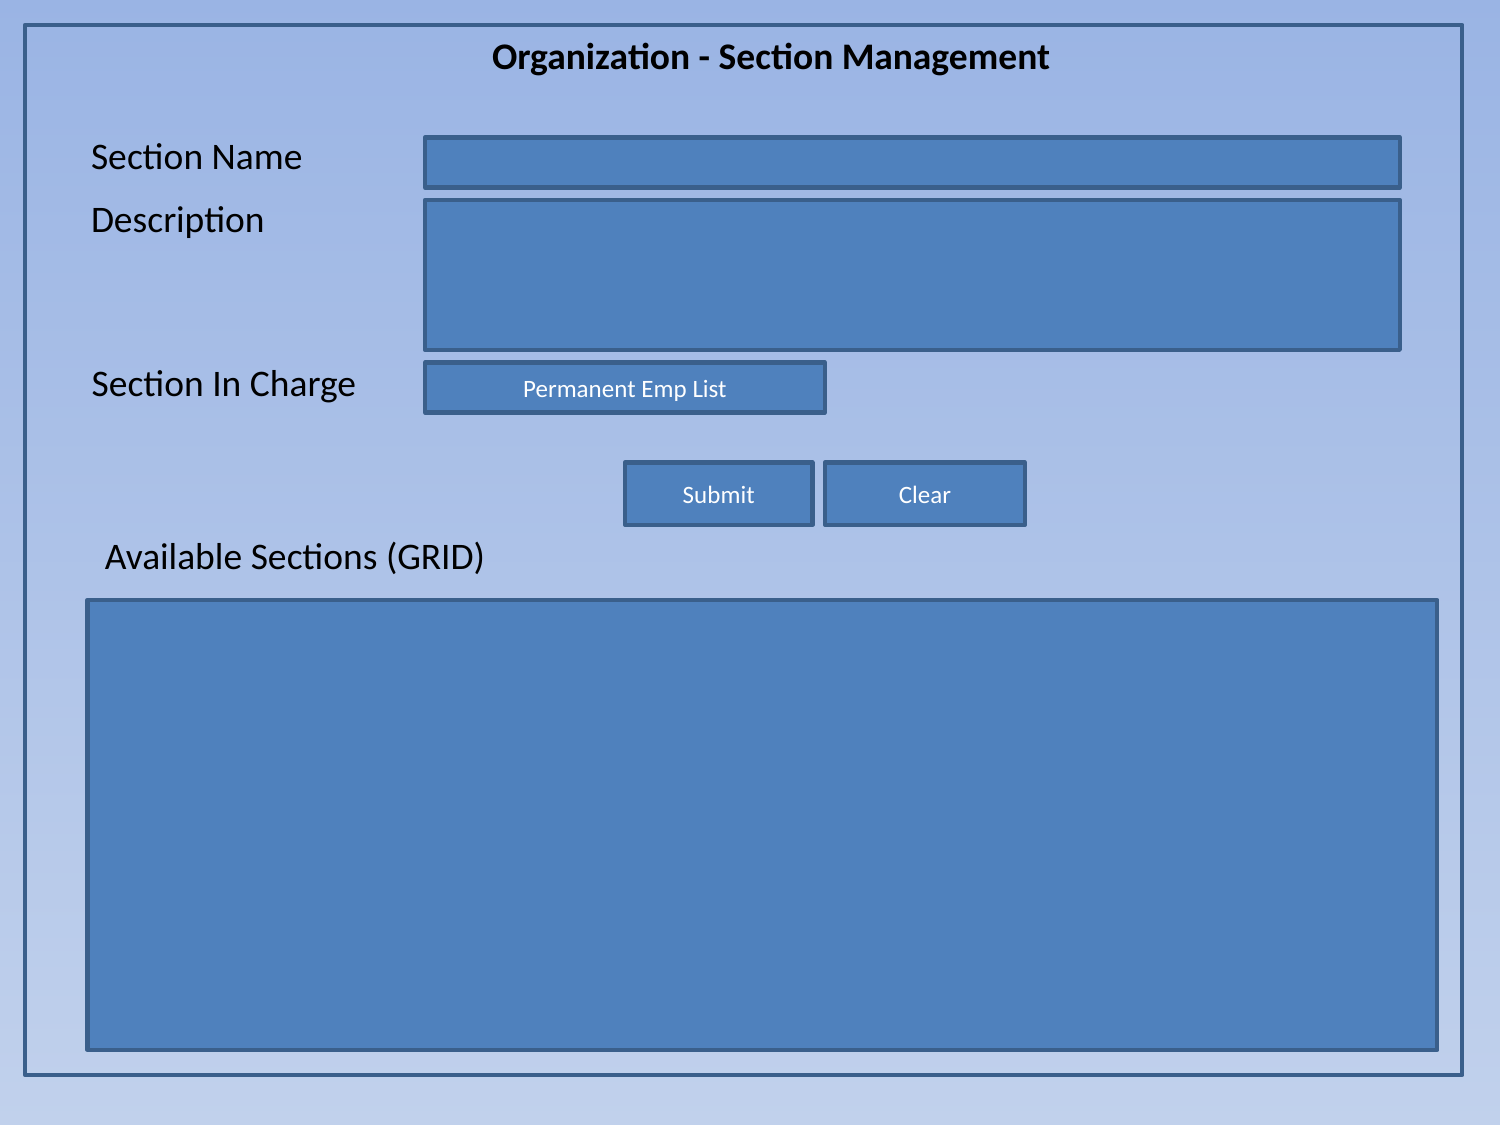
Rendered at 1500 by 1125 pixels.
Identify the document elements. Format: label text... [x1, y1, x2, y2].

text_box Clear [823, 460, 1027, 527]
text_box Description [76, 187, 280, 248]
text_box Section In Charge [76, 351, 372, 412]
text_box [23, 23, 1464, 1077]
text_box Permanent Emp List [423, 360, 827, 415]
text_box Available Sections (GRID) [90, 524, 501, 585]
text_box Submit [623, 460, 815, 527]
text_box [85, 598, 1439, 1052]
text_box [423, 198, 1402, 352]
